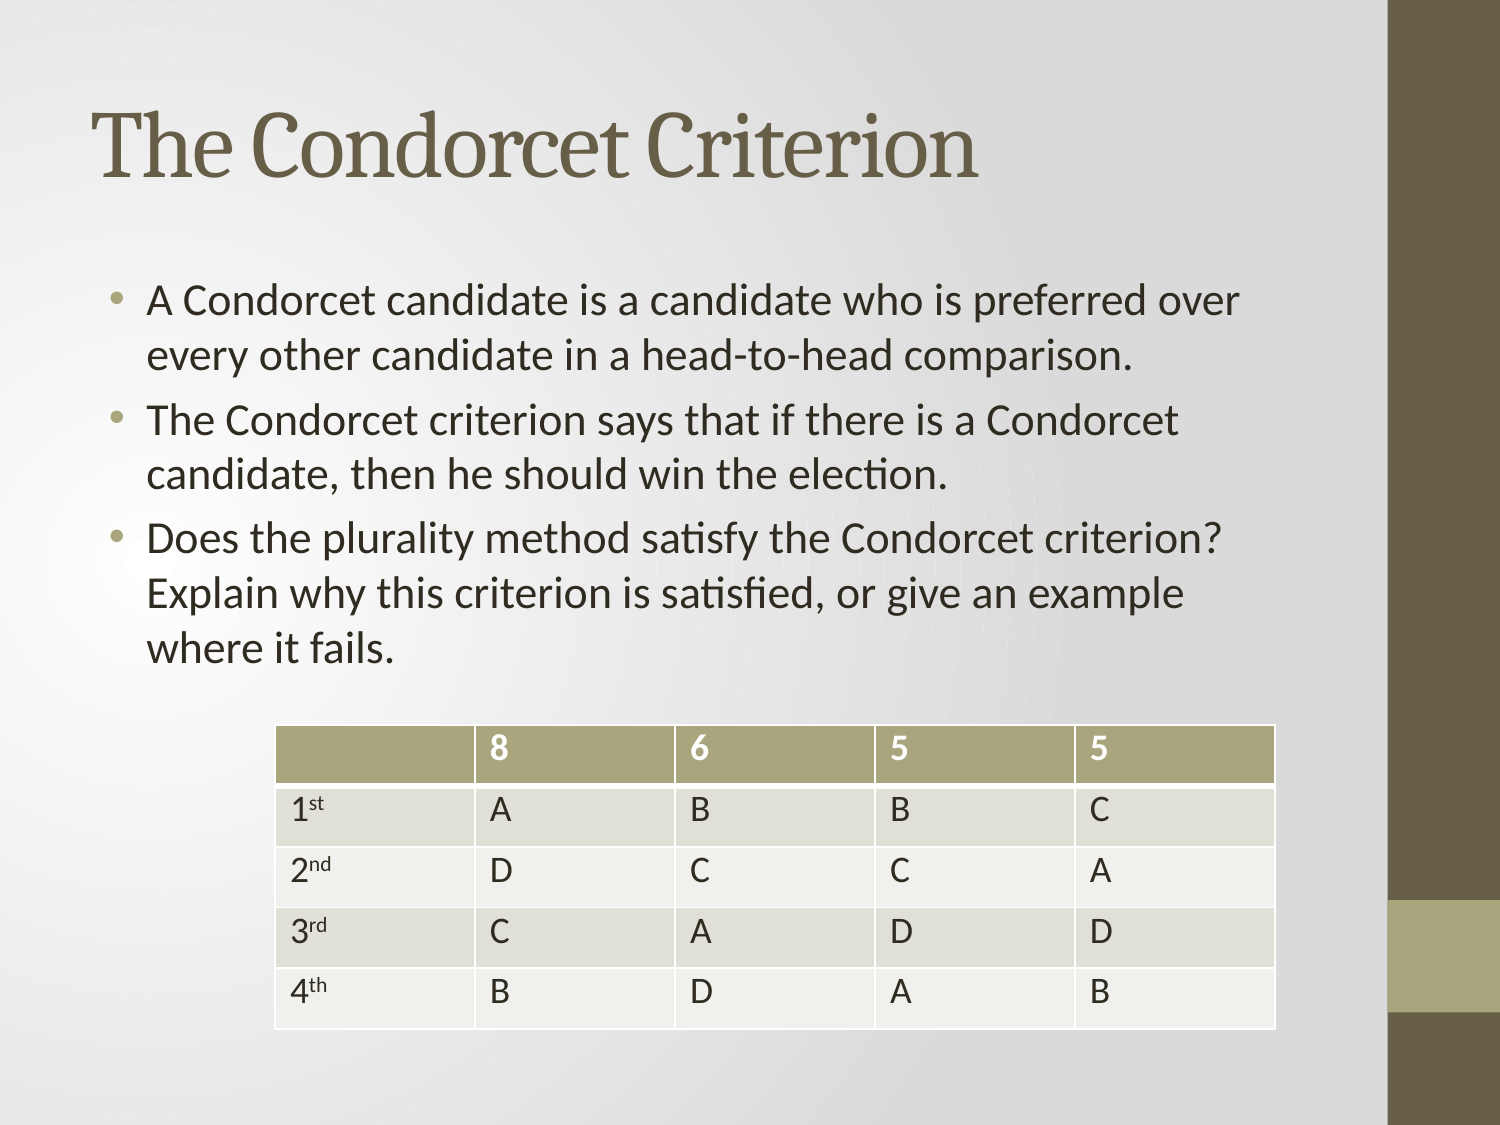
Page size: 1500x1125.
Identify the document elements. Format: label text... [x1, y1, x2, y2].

table_cell C [676, 848, 874, 907]
table_cell 3rd [276, 908, 474, 967]
table_cell B [1076, 969, 1274, 1028]
table_cell B [476, 969, 674, 1028]
table_cell D [1076, 908, 1274, 967]
table_header 5 [876, 726, 1074, 783]
table_cell B [676, 789, 874, 846]
table_cell 2nd [276, 848, 474, 907]
title The Condorcet Criterion [75, 45, 1325, 233]
table_cell B [876, 789, 1074, 846]
table_header 8 [476, 726, 674, 783]
table_cell C [876, 848, 1074, 907]
table_cell A [676, 908, 874, 967]
table_cell A [876, 969, 1074, 1028]
table_header 6 [676, 726, 874, 783]
table_cell D [876, 908, 1074, 967]
table_header [276, 726, 474, 783]
table_cell C [476, 908, 674, 967]
table_cell 4th [276, 969, 474, 1028]
table_cell D [676, 969, 874, 1028]
table_header 5 [1076, 726, 1274, 783]
table_cell A [476, 789, 674, 846]
table_cell 1st [276, 789, 474, 846]
table_cell A [1076, 848, 1274, 907]
table_cell C [1076, 789, 1274, 846]
list A Condorcet candidate is a candidate who is preferred over every other candidate in a head-to-head comparison. The Condorcet criterion says that if there is a Condorcet candidate, then he should win the election. Does the plurality method satisfy the Condorcet criterion? Explain why this criterion is satisfied, or give an example where it fails. [75, 262, 1325, 700]
table_cell D [476, 848, 674, 907]
